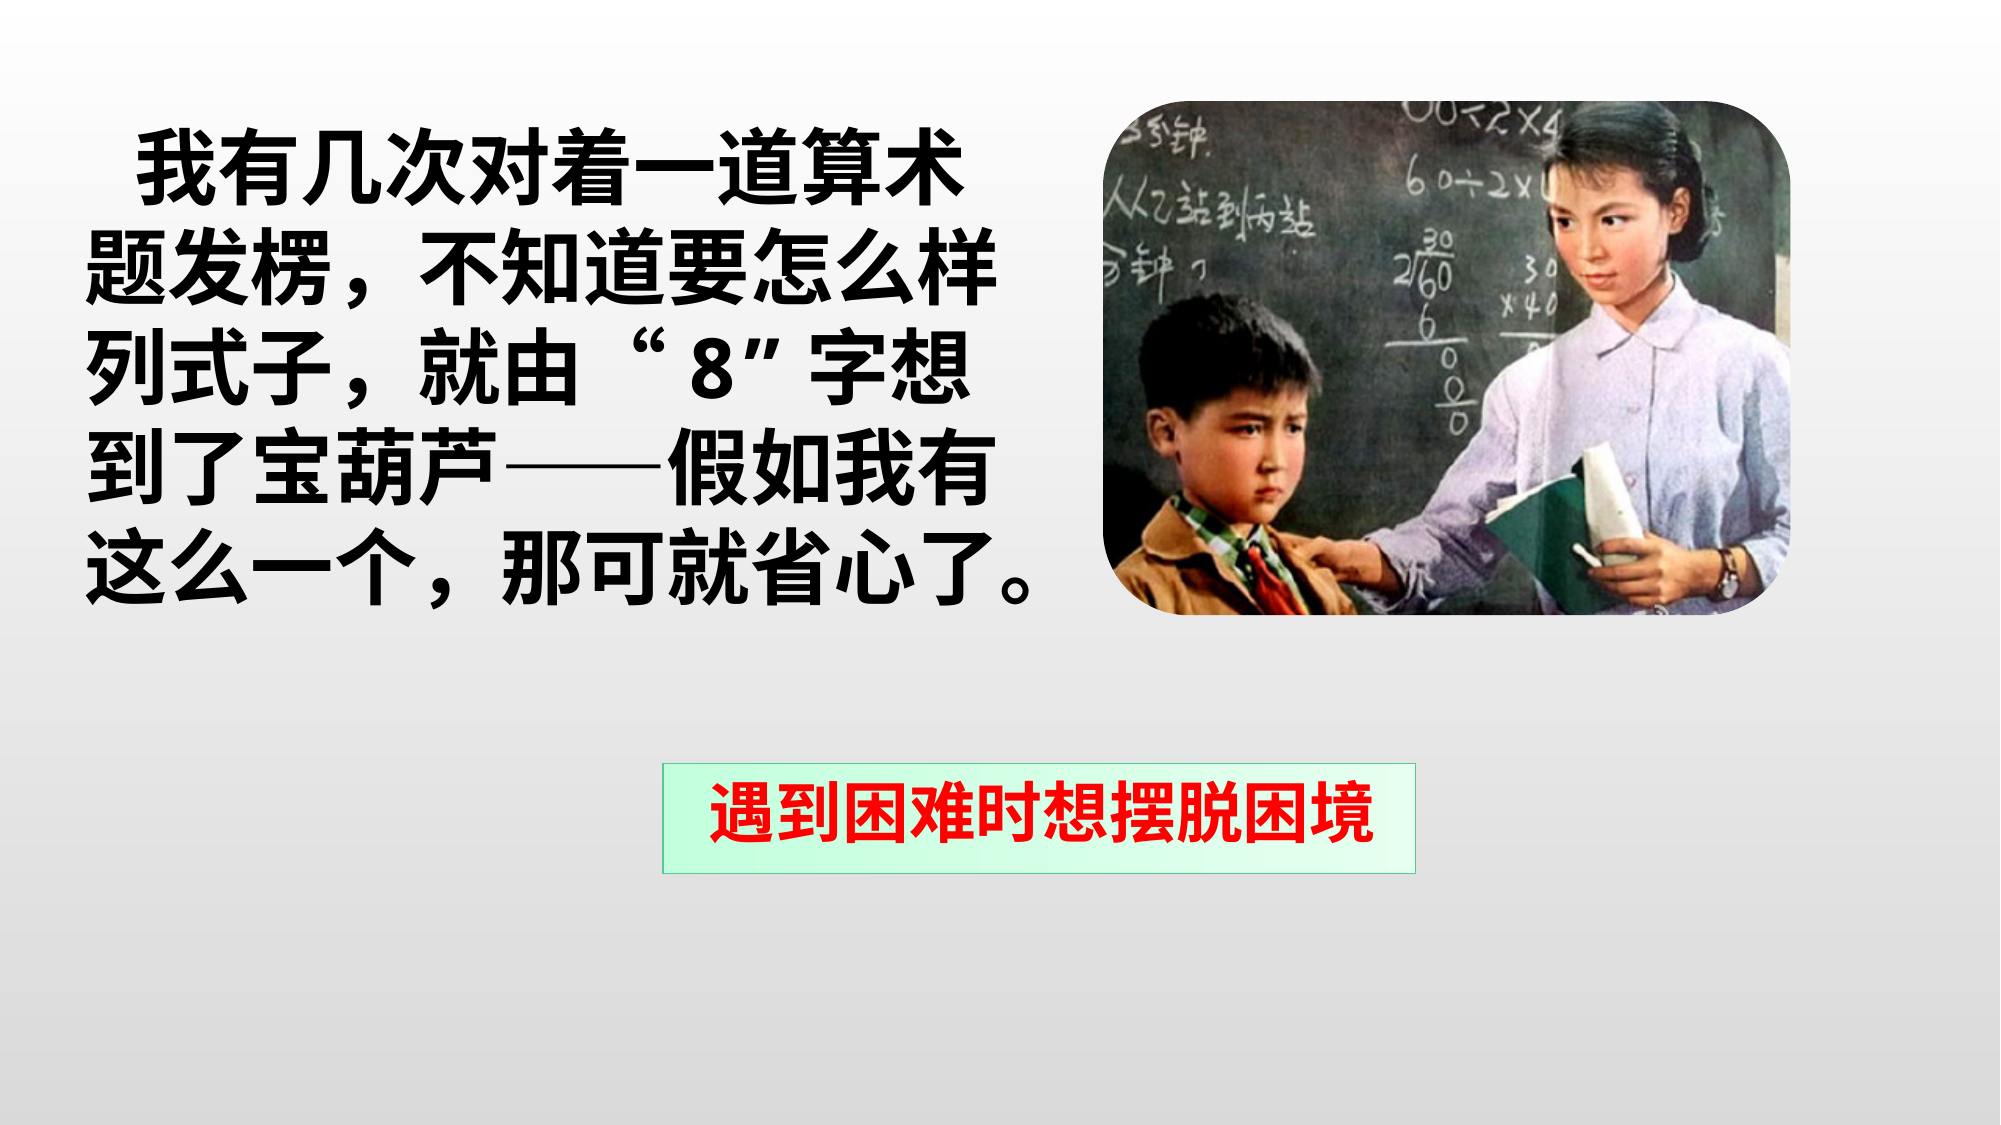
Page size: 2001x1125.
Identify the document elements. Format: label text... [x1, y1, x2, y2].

text_box 我有几次对着一道算术题发楞，不知道要怎么样列式子，就由“8”字想到了宝葫芦——假如我有这么一个，那可就省心了。 [69, 108, 1022, 623]
picture [1102, 101, 1791, 616]
text_box 遇到困难时想摆脱困境 [662, 763, 1416, 874]
